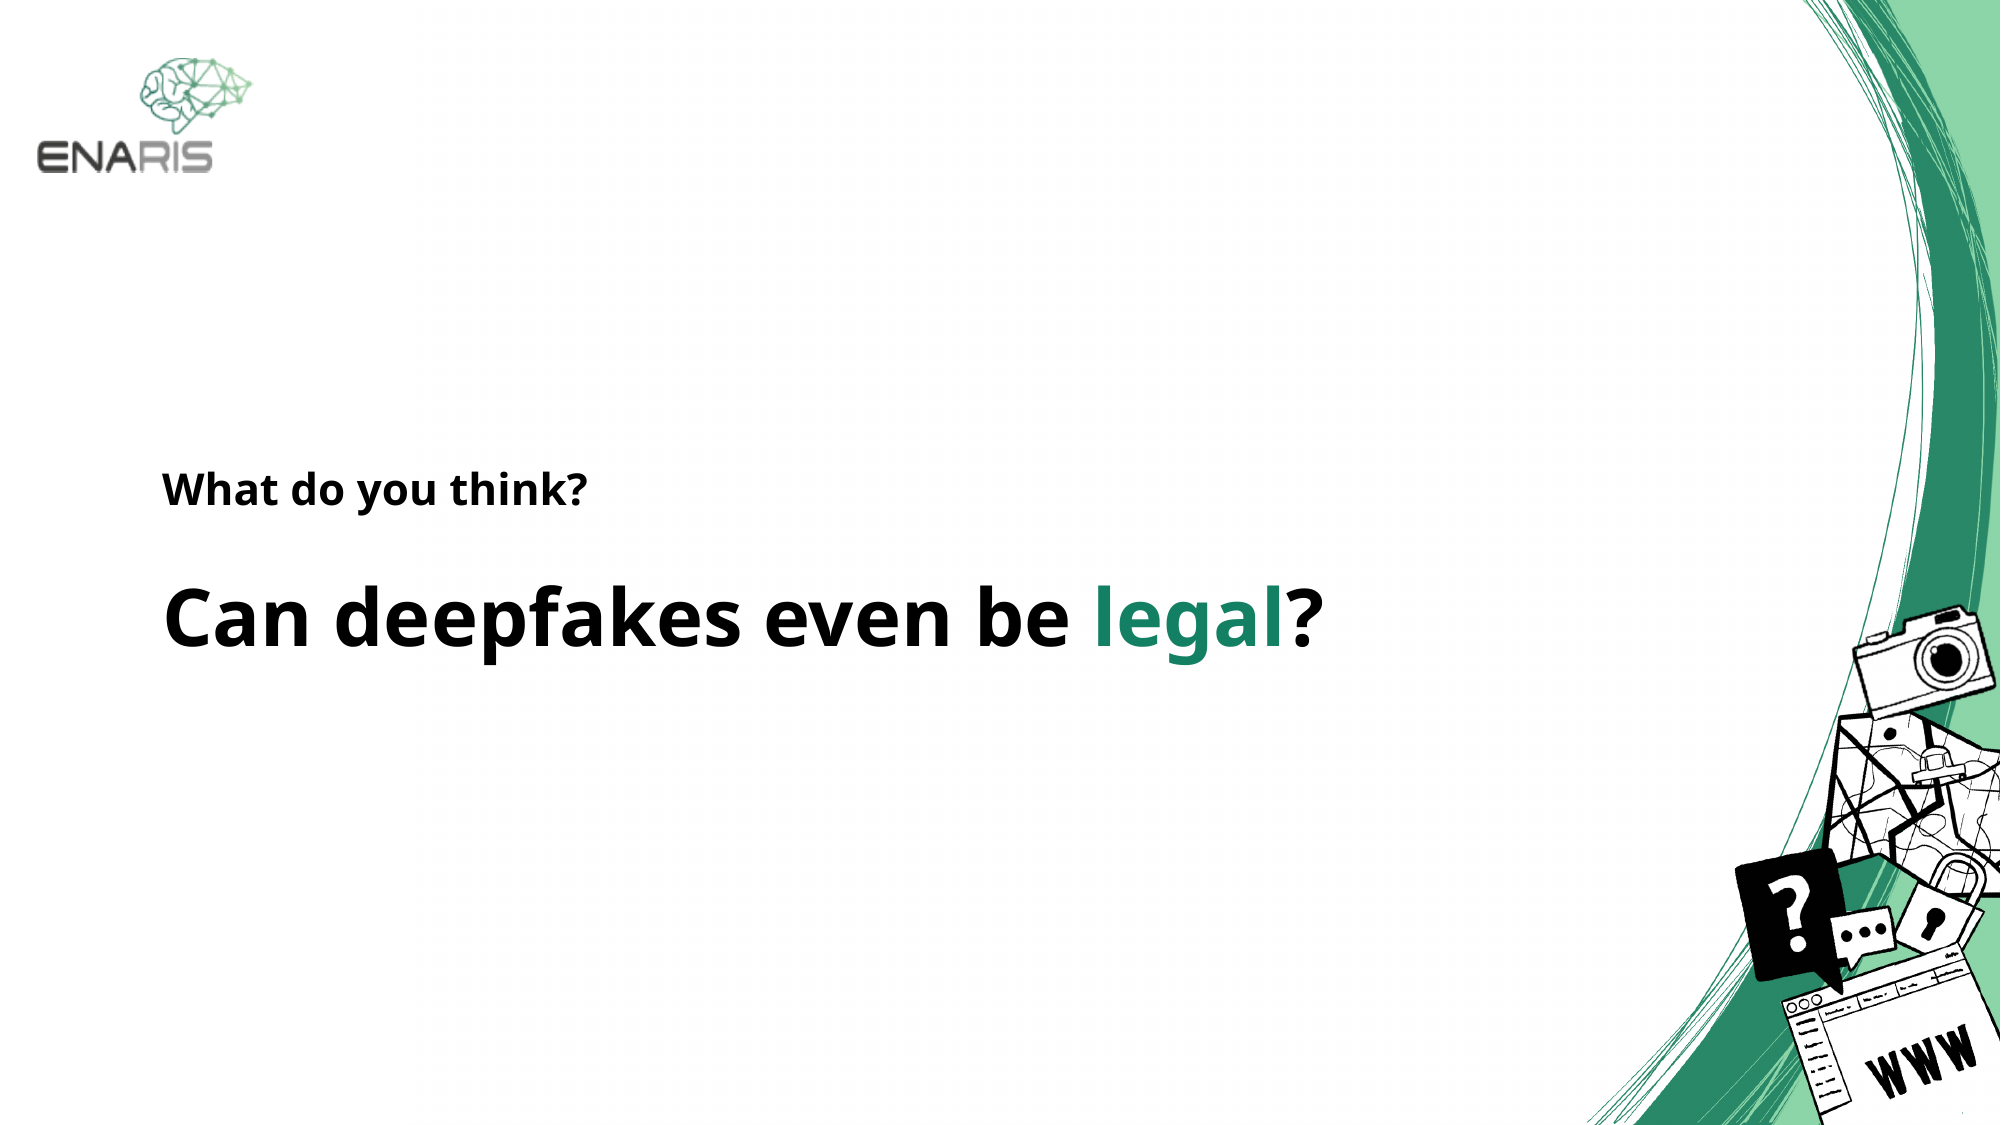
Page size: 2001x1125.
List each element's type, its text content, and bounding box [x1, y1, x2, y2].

title What do you think? Can deepfakes even be legal? [146, 453, 1756, 672]
picture [408, 0, 2000, 1125]
picture [37, 58, 254, 173]
